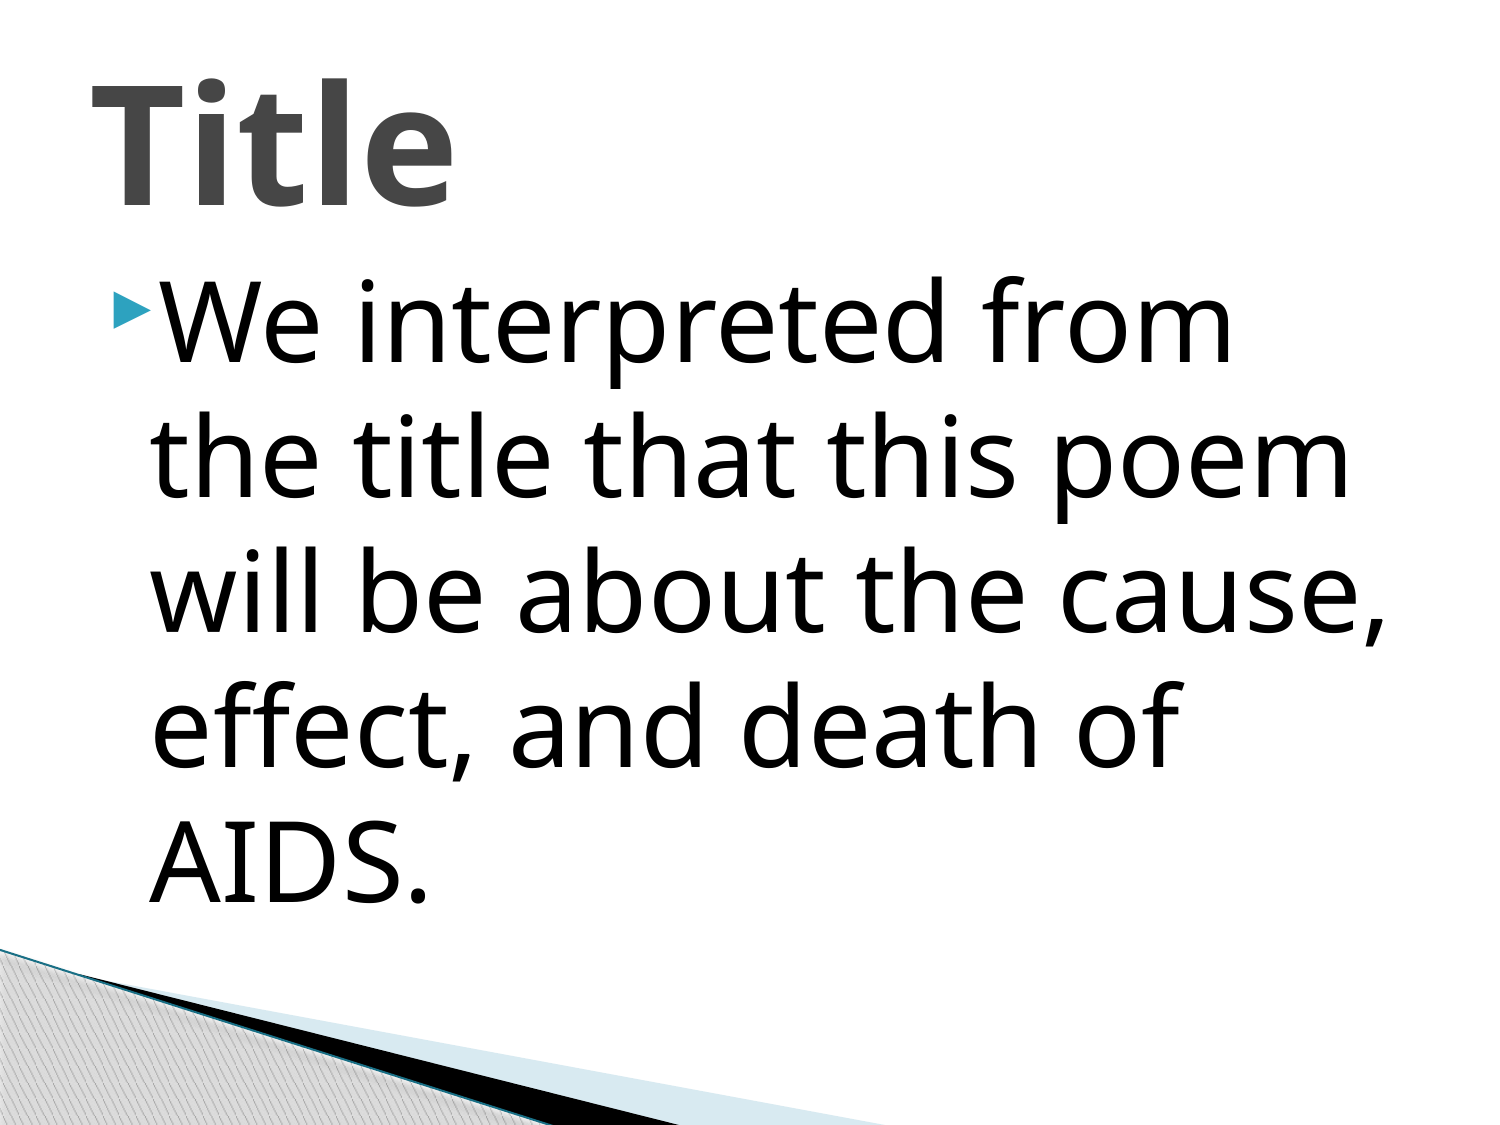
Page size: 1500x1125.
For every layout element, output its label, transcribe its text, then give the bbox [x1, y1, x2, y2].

list We interpreted from the title that this poem will be about the cause, effect, and death of AIDS. [75, 243, 1425, 986]
title Title [75, 45, 1425, 233]
